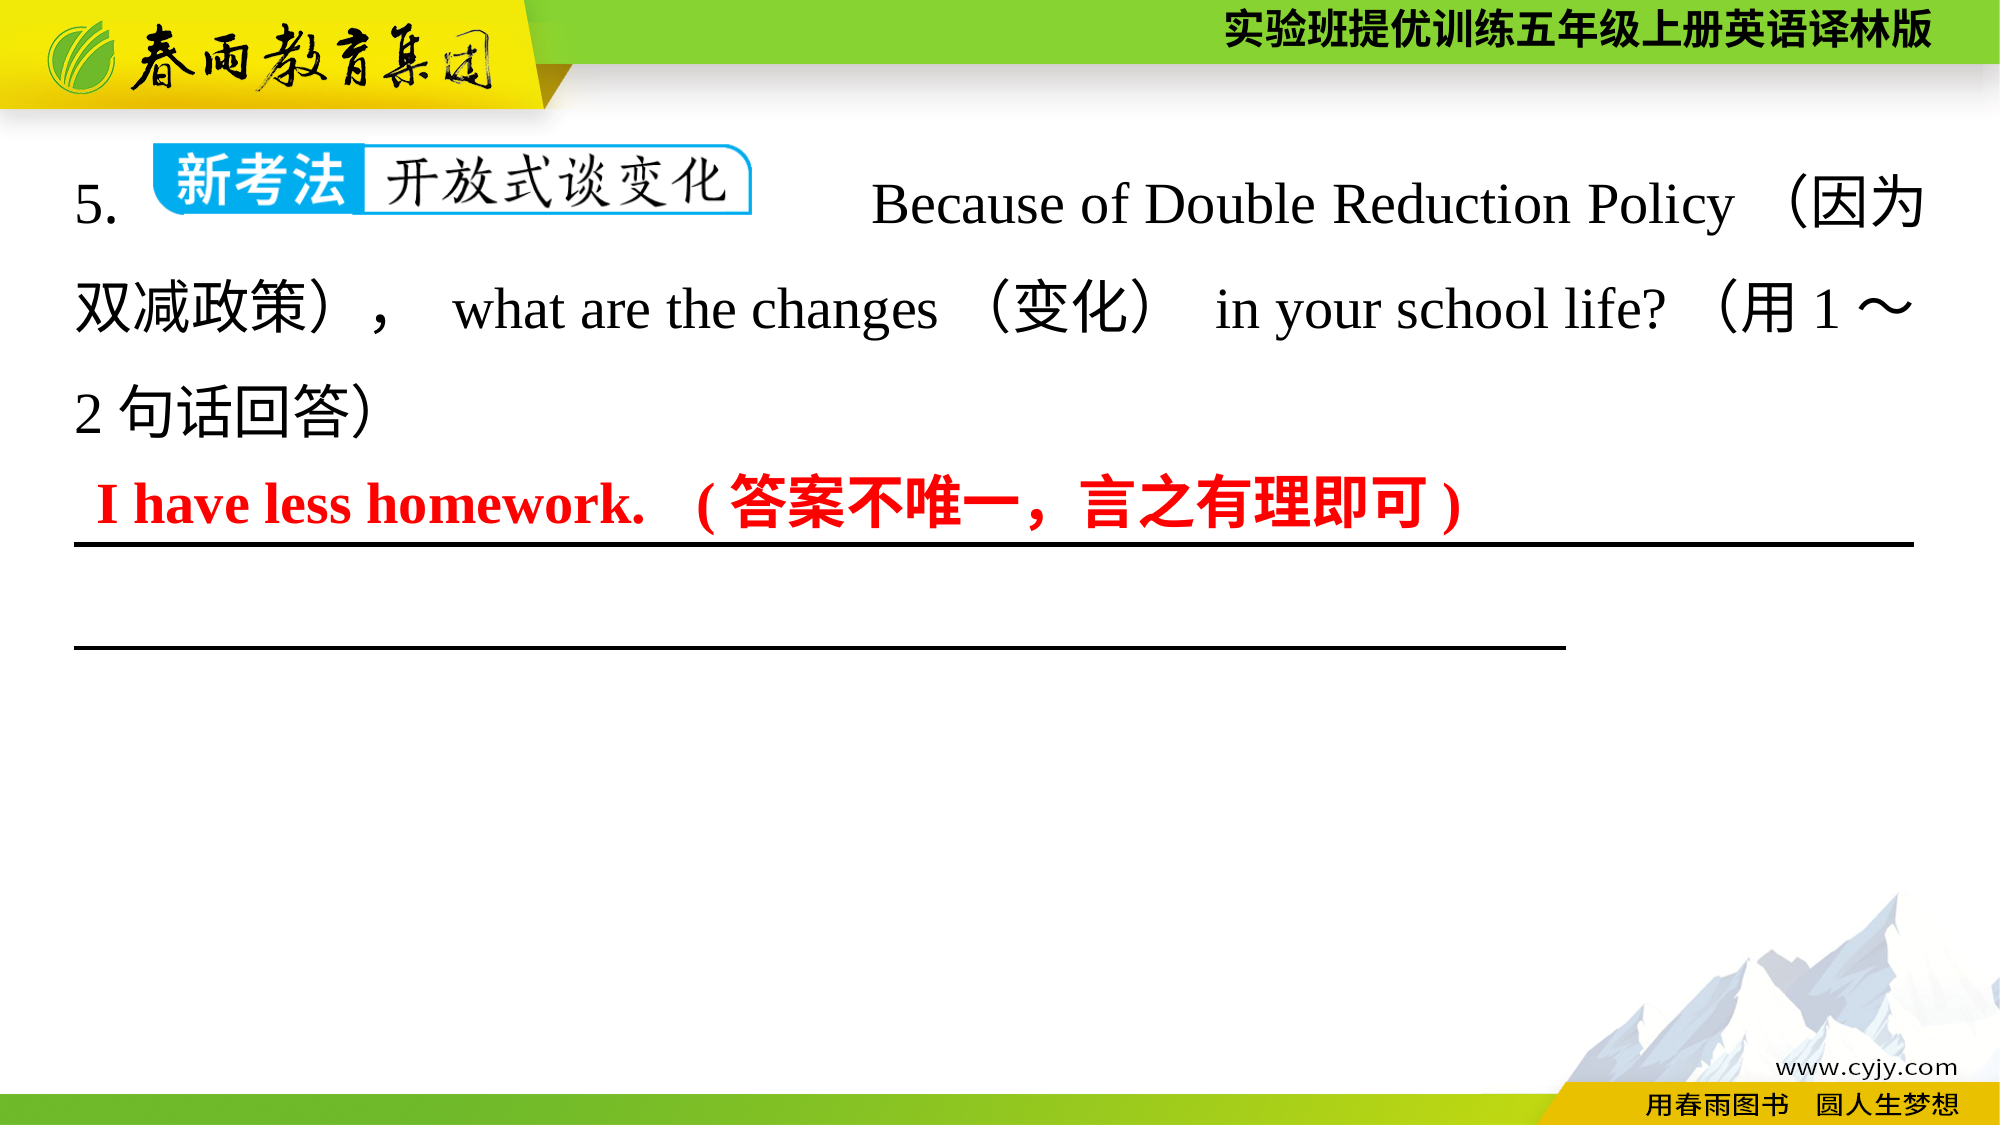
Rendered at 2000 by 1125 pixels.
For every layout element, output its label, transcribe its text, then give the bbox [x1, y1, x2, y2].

list 5. Because of Double Reduction Policy（因为双减政策）， what are the changes（变化） in your school life?（用1～2句话回答） ___________________________________________________ [59, 122, 1944, 562]
text_box I have less homework. (答案不唯一，言之有理即可) [81, 422, 1511, 543]
picture [0, 0, 2000, 1125]
